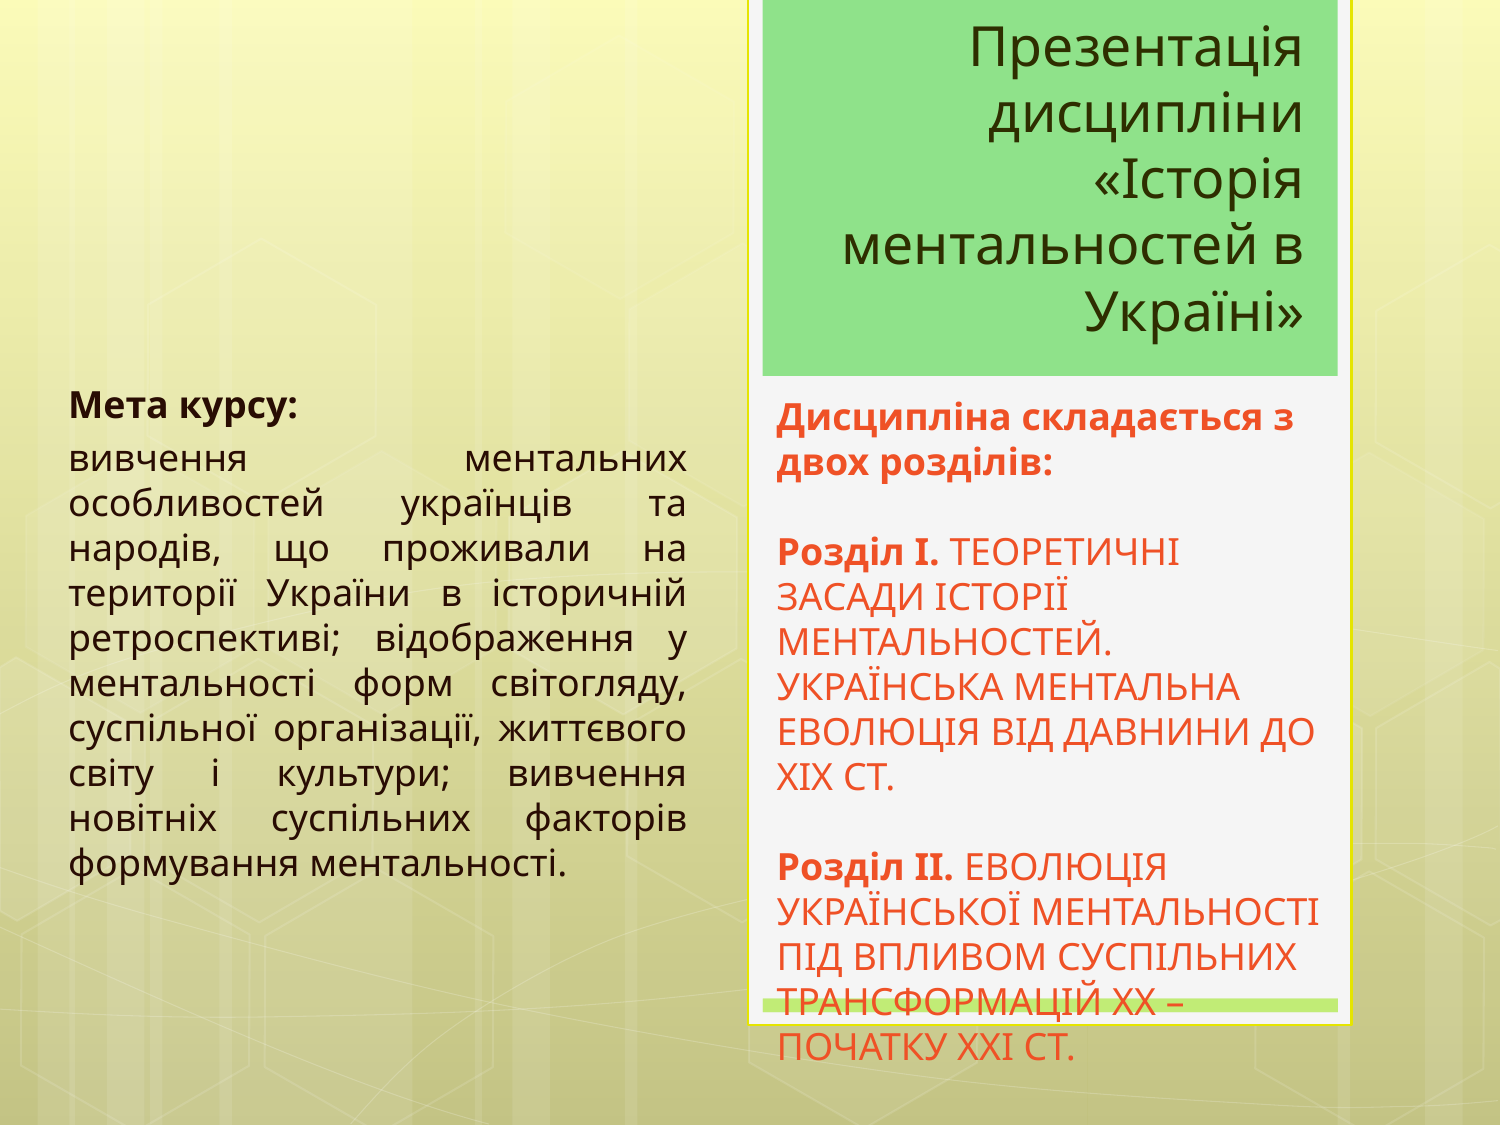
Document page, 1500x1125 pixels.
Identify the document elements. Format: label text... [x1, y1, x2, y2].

text_box Дисципліна складається з двох розділів: Розділ І. ТЕОРЕТИЧНІ ЗАСАДИ ІСТОРІЇ МЕНТАЛЬНОСТЕЙ. УКРАЇНСЬКА МЕНТАЛЬНА ЕВОЛЮЦІЯ ВІД ДАВНИНИ ДО ХІХ СТ. Розділ ІІ. ЕВОЛЮЦІЯ УКРАЇНСЬКОЇ МЕНТАЛЬНОСТІ ПІД ВПЛИВОМ СУСПІЛЬНИХ ТРАНСФОРМАЦІЙ ХХ – ПОЧАТКУ ХХІ СТ. [761, 385, 1341, 1075]
subtitle Мета курсу: вивчення ментальних особливостей українців та народів, що проживали на території України в історичній ретроспективі; відображення у ментальності форм світогляду, суспільної організації, життєвого світу і культури; вивчення новітніх суспільних факторів формування ментальності. [53, 373, 703, 1047]
title Презентація дисципліни «Історія ментальностей в Україні» [776, 0, 1320, 350]
